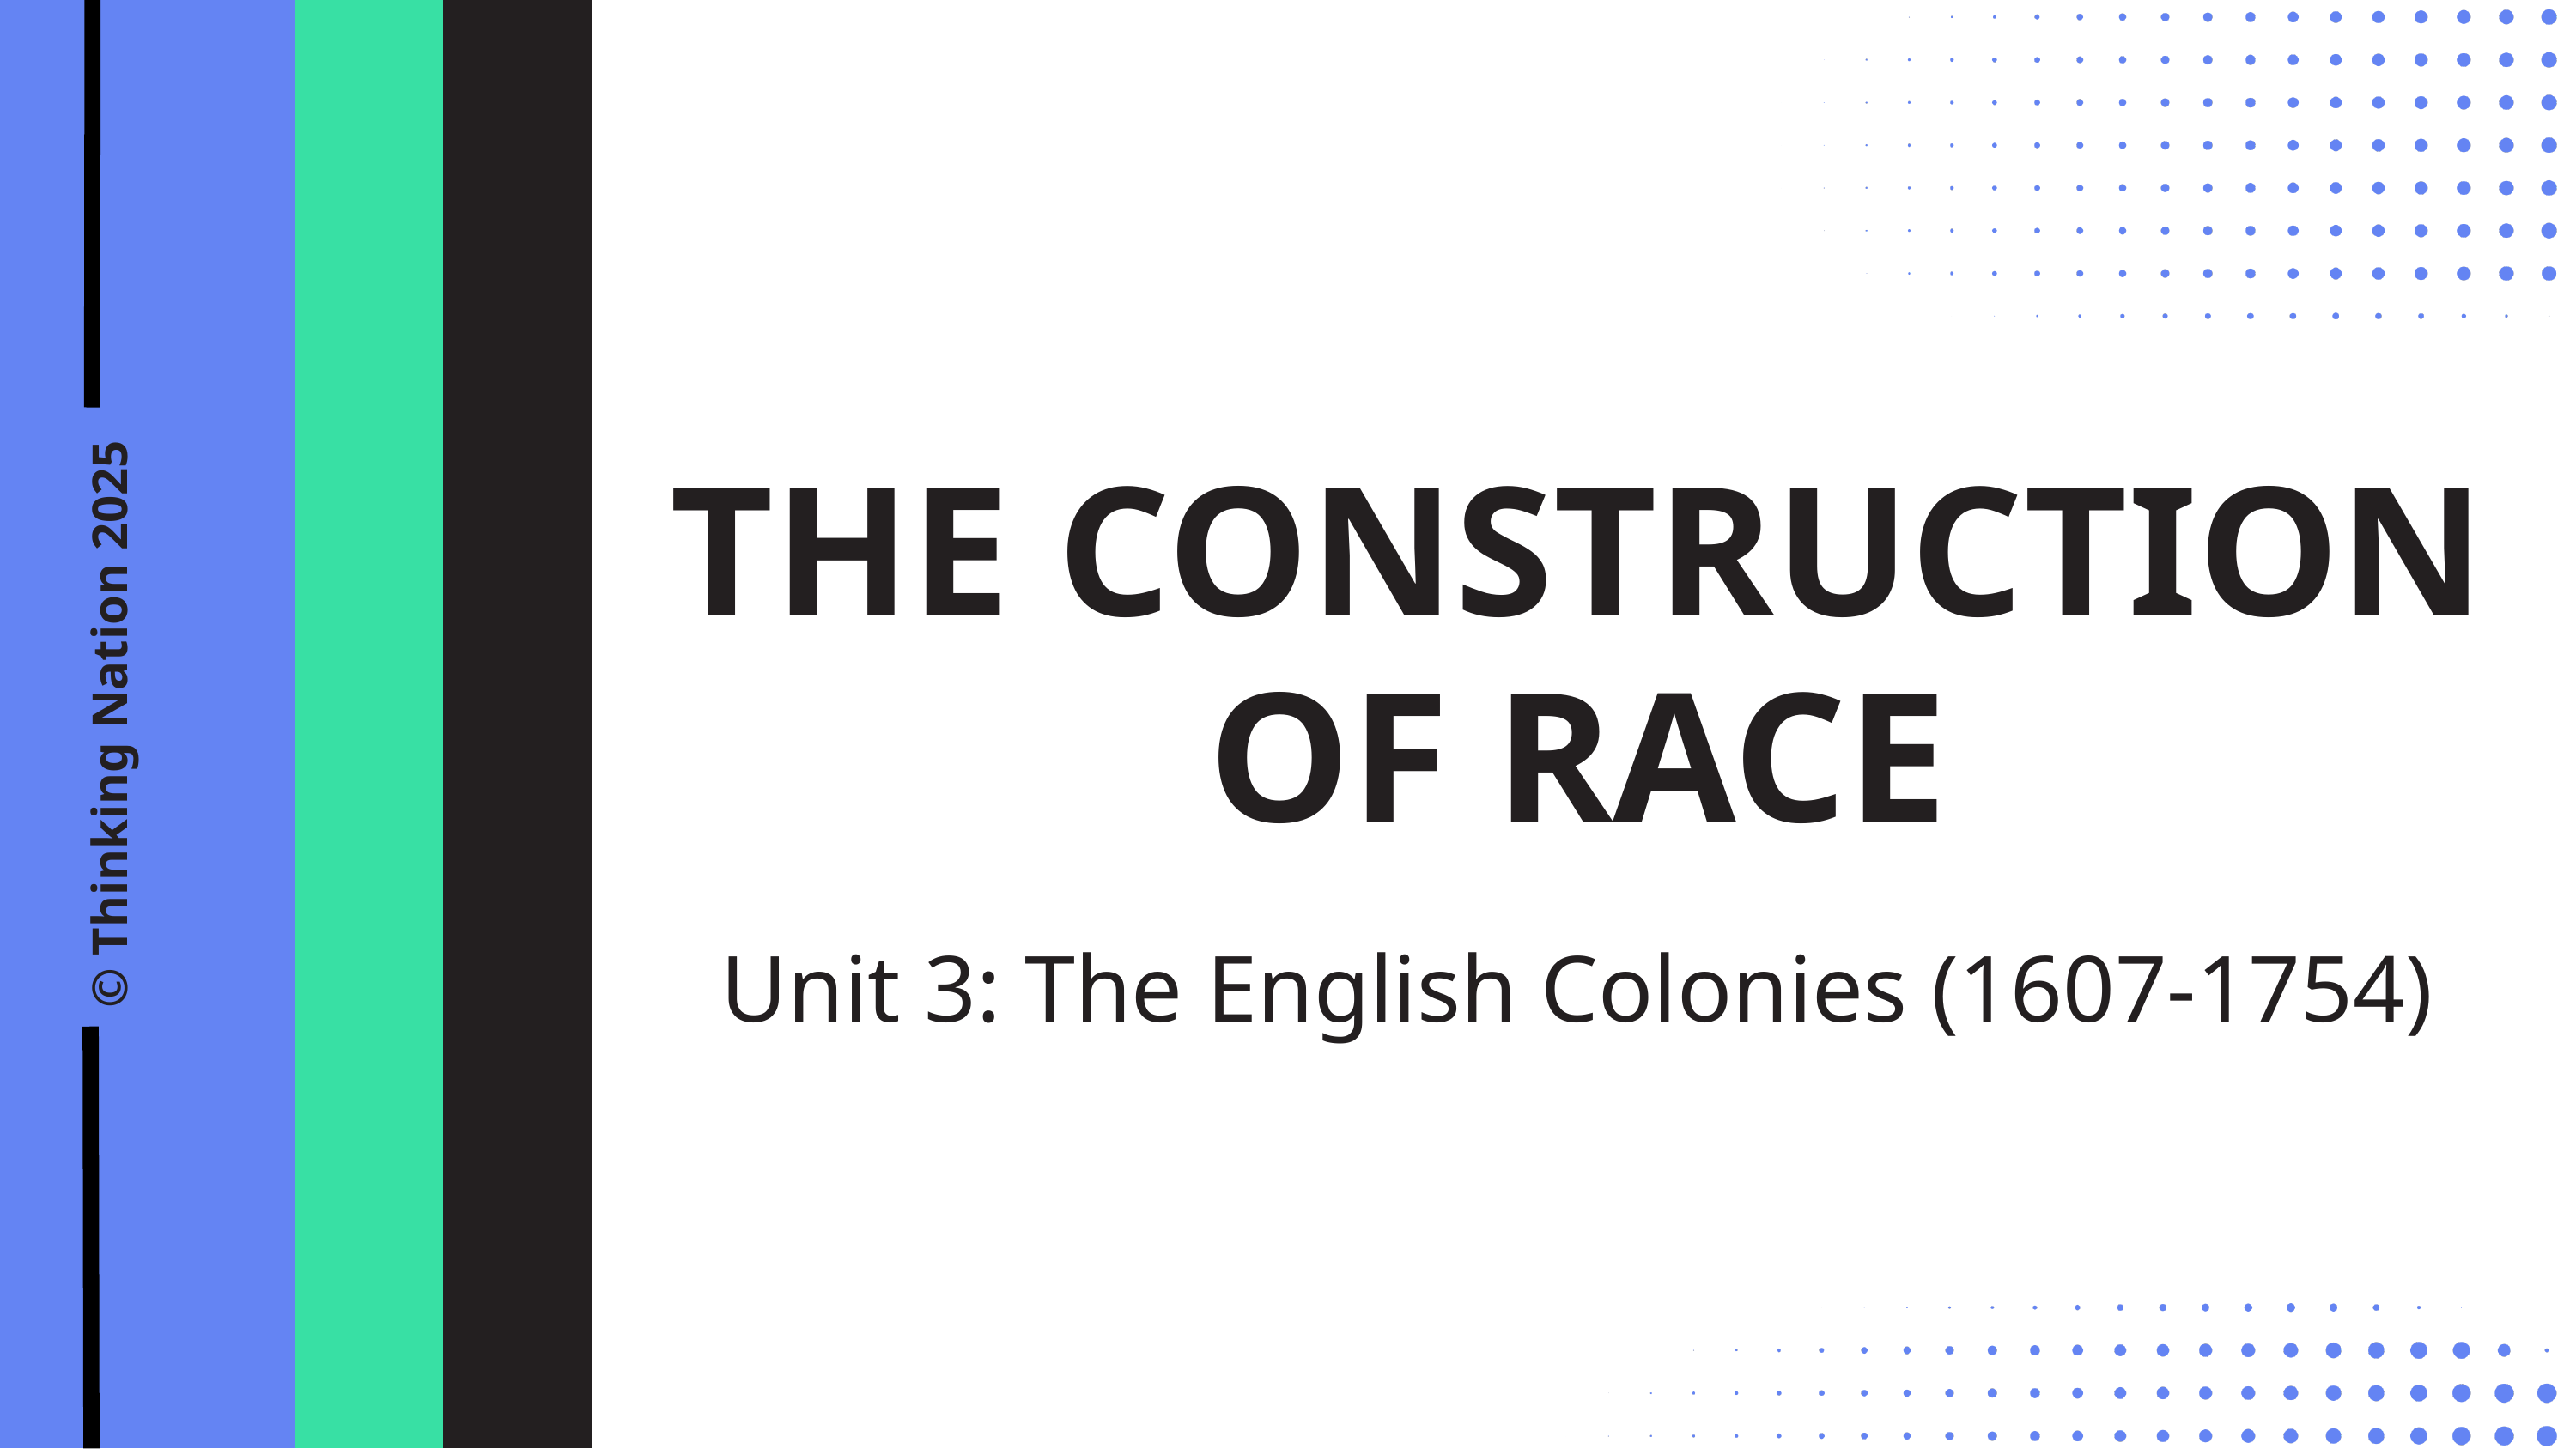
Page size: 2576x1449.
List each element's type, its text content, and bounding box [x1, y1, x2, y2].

text_box Unit 3: The English Colonies (1607-1754) [688, 887, 2467, 1040]
text_box [1565, 1303, 2576, 1449]
text_box [1781, 0, 2576, 319]
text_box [0, 0, 593, 1449]
text_box THE CONSTRUCTION OF RACE [643, 451, 2512, 864]
